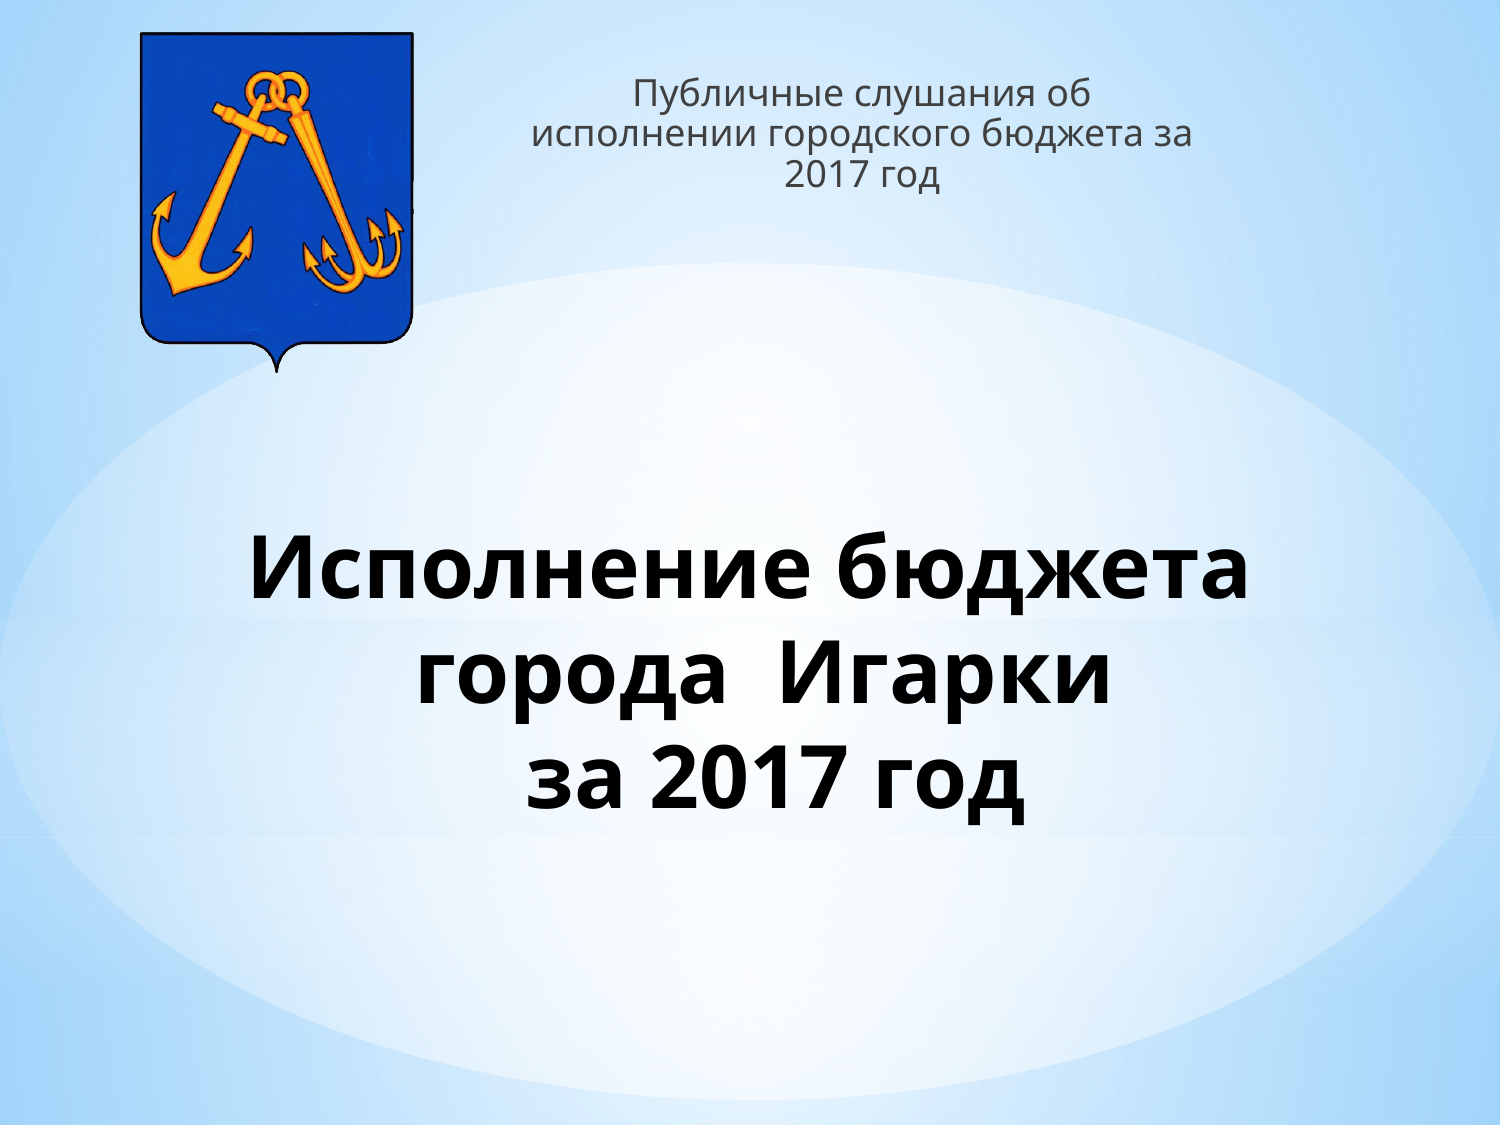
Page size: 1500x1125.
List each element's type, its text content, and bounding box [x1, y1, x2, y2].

title Исполнение бюджета города Игарки за 2017 год [112, 527, 1388, 835]
subtitle Публичные слушания об исполнении городского бюджета за 2017 год [513, 66, 1211, 355]
picture [135, 30, 419, 374]
